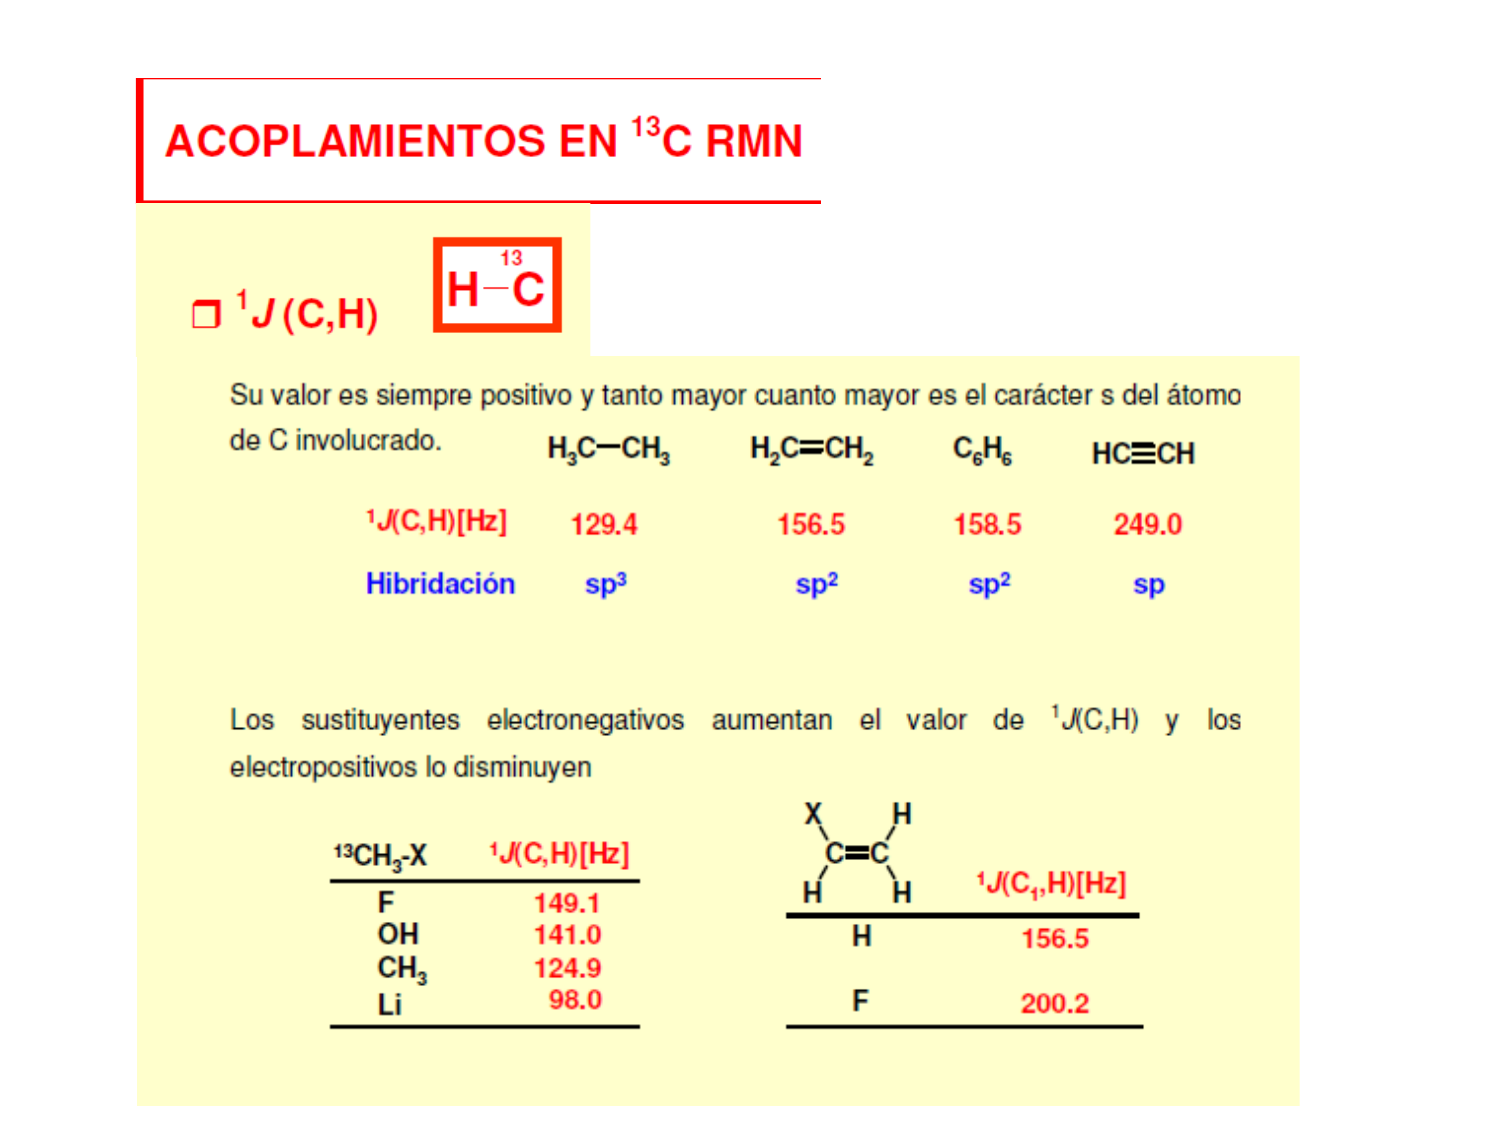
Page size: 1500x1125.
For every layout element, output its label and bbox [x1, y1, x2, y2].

picture [135, 77, 1300, 1107]
